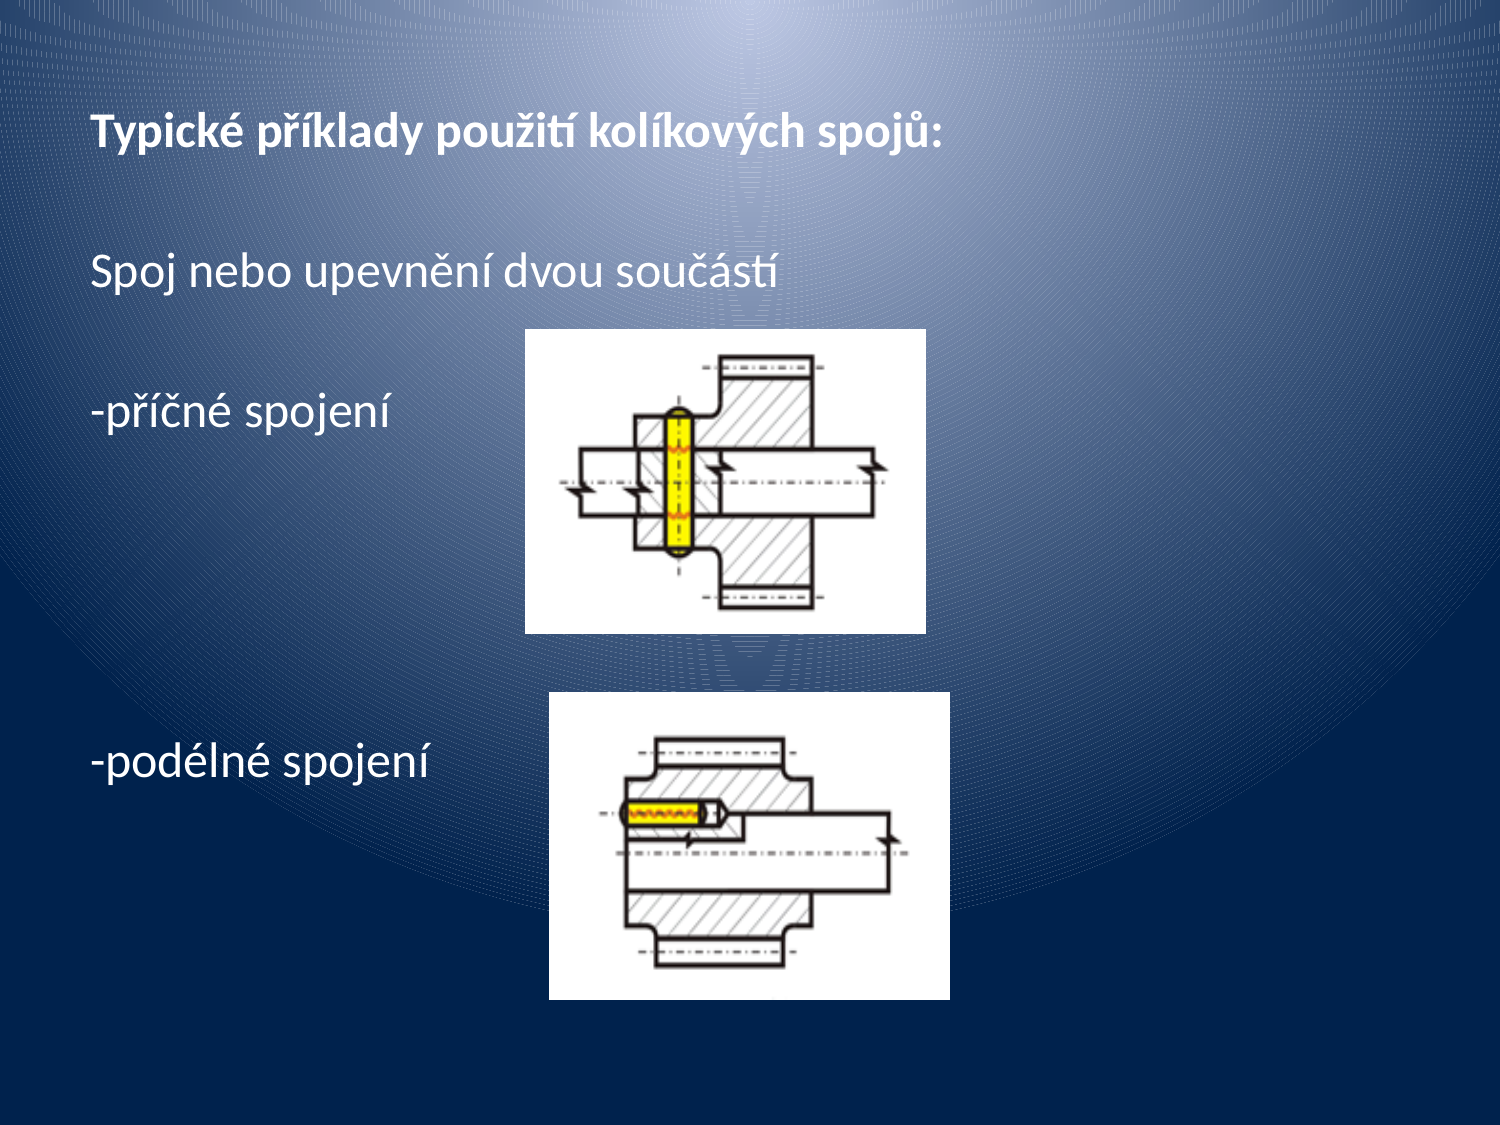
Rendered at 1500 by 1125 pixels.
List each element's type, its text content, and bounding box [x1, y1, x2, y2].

picture [548, 692, 950, 1000]
list Typické příklady použití kolíkových spojů: Spoj nebo upevnění dvou součástí -příčné spojení -podélné spojení [75, 90, 1425, 1005]
picture [525, 329, 927, 634]
